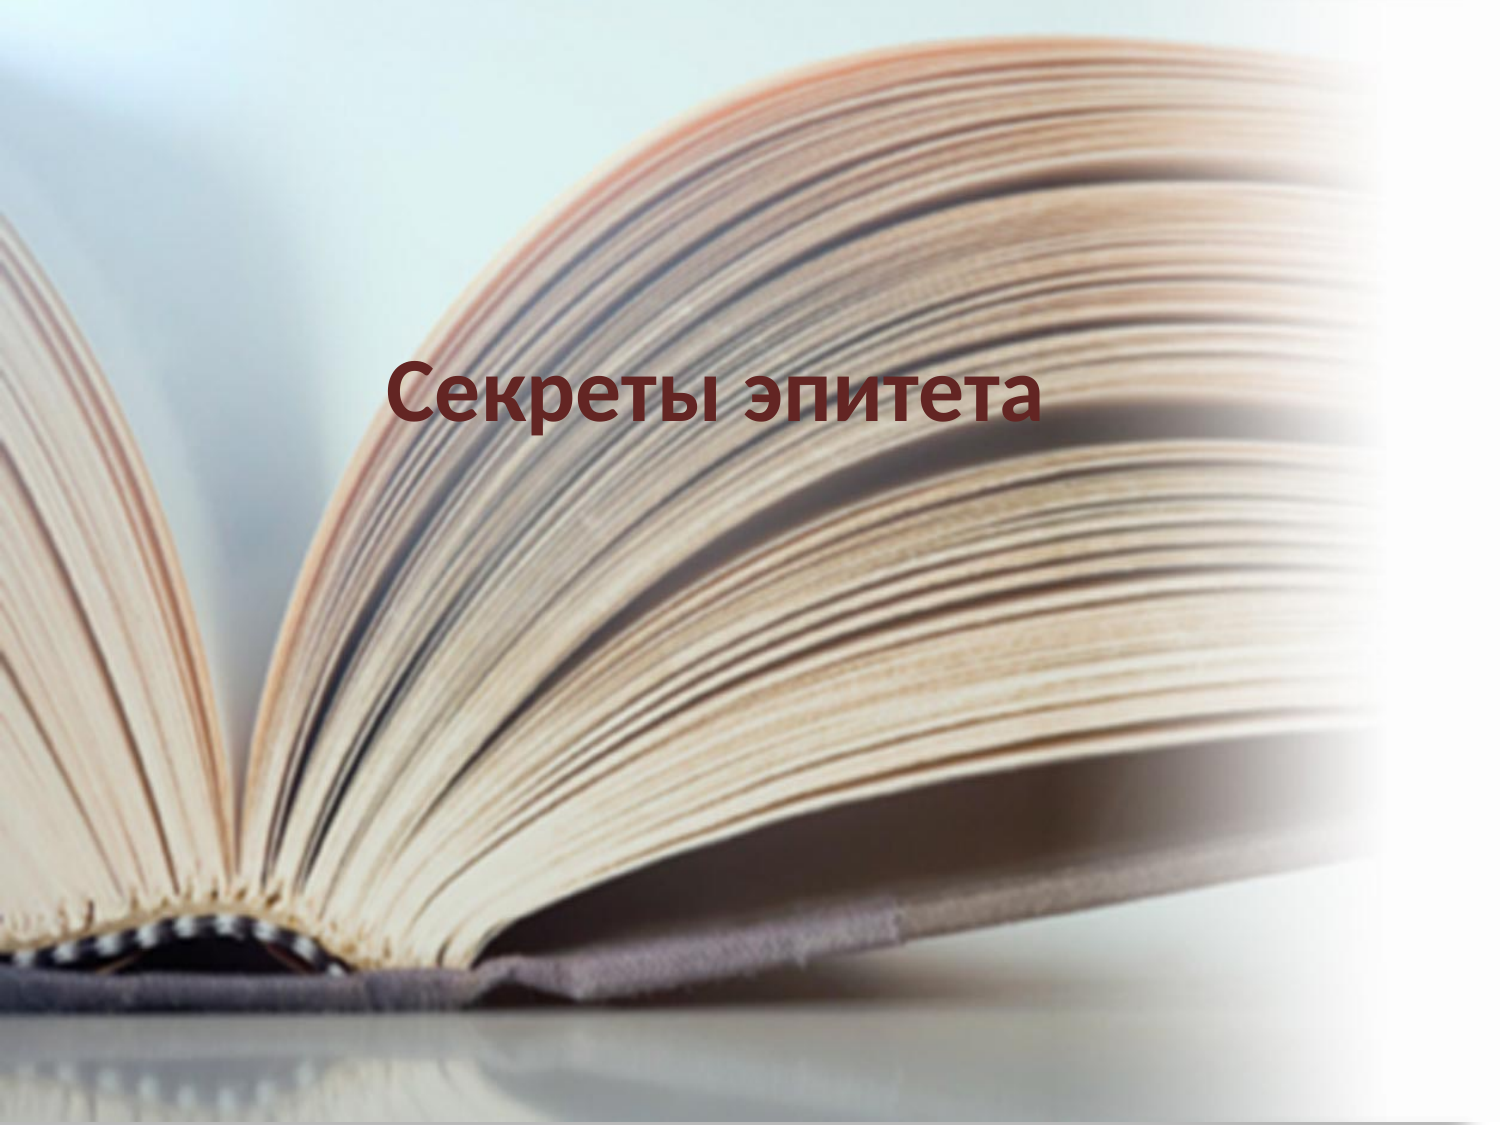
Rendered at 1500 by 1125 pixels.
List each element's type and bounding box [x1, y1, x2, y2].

list [0, 0, 1500, 1123]
